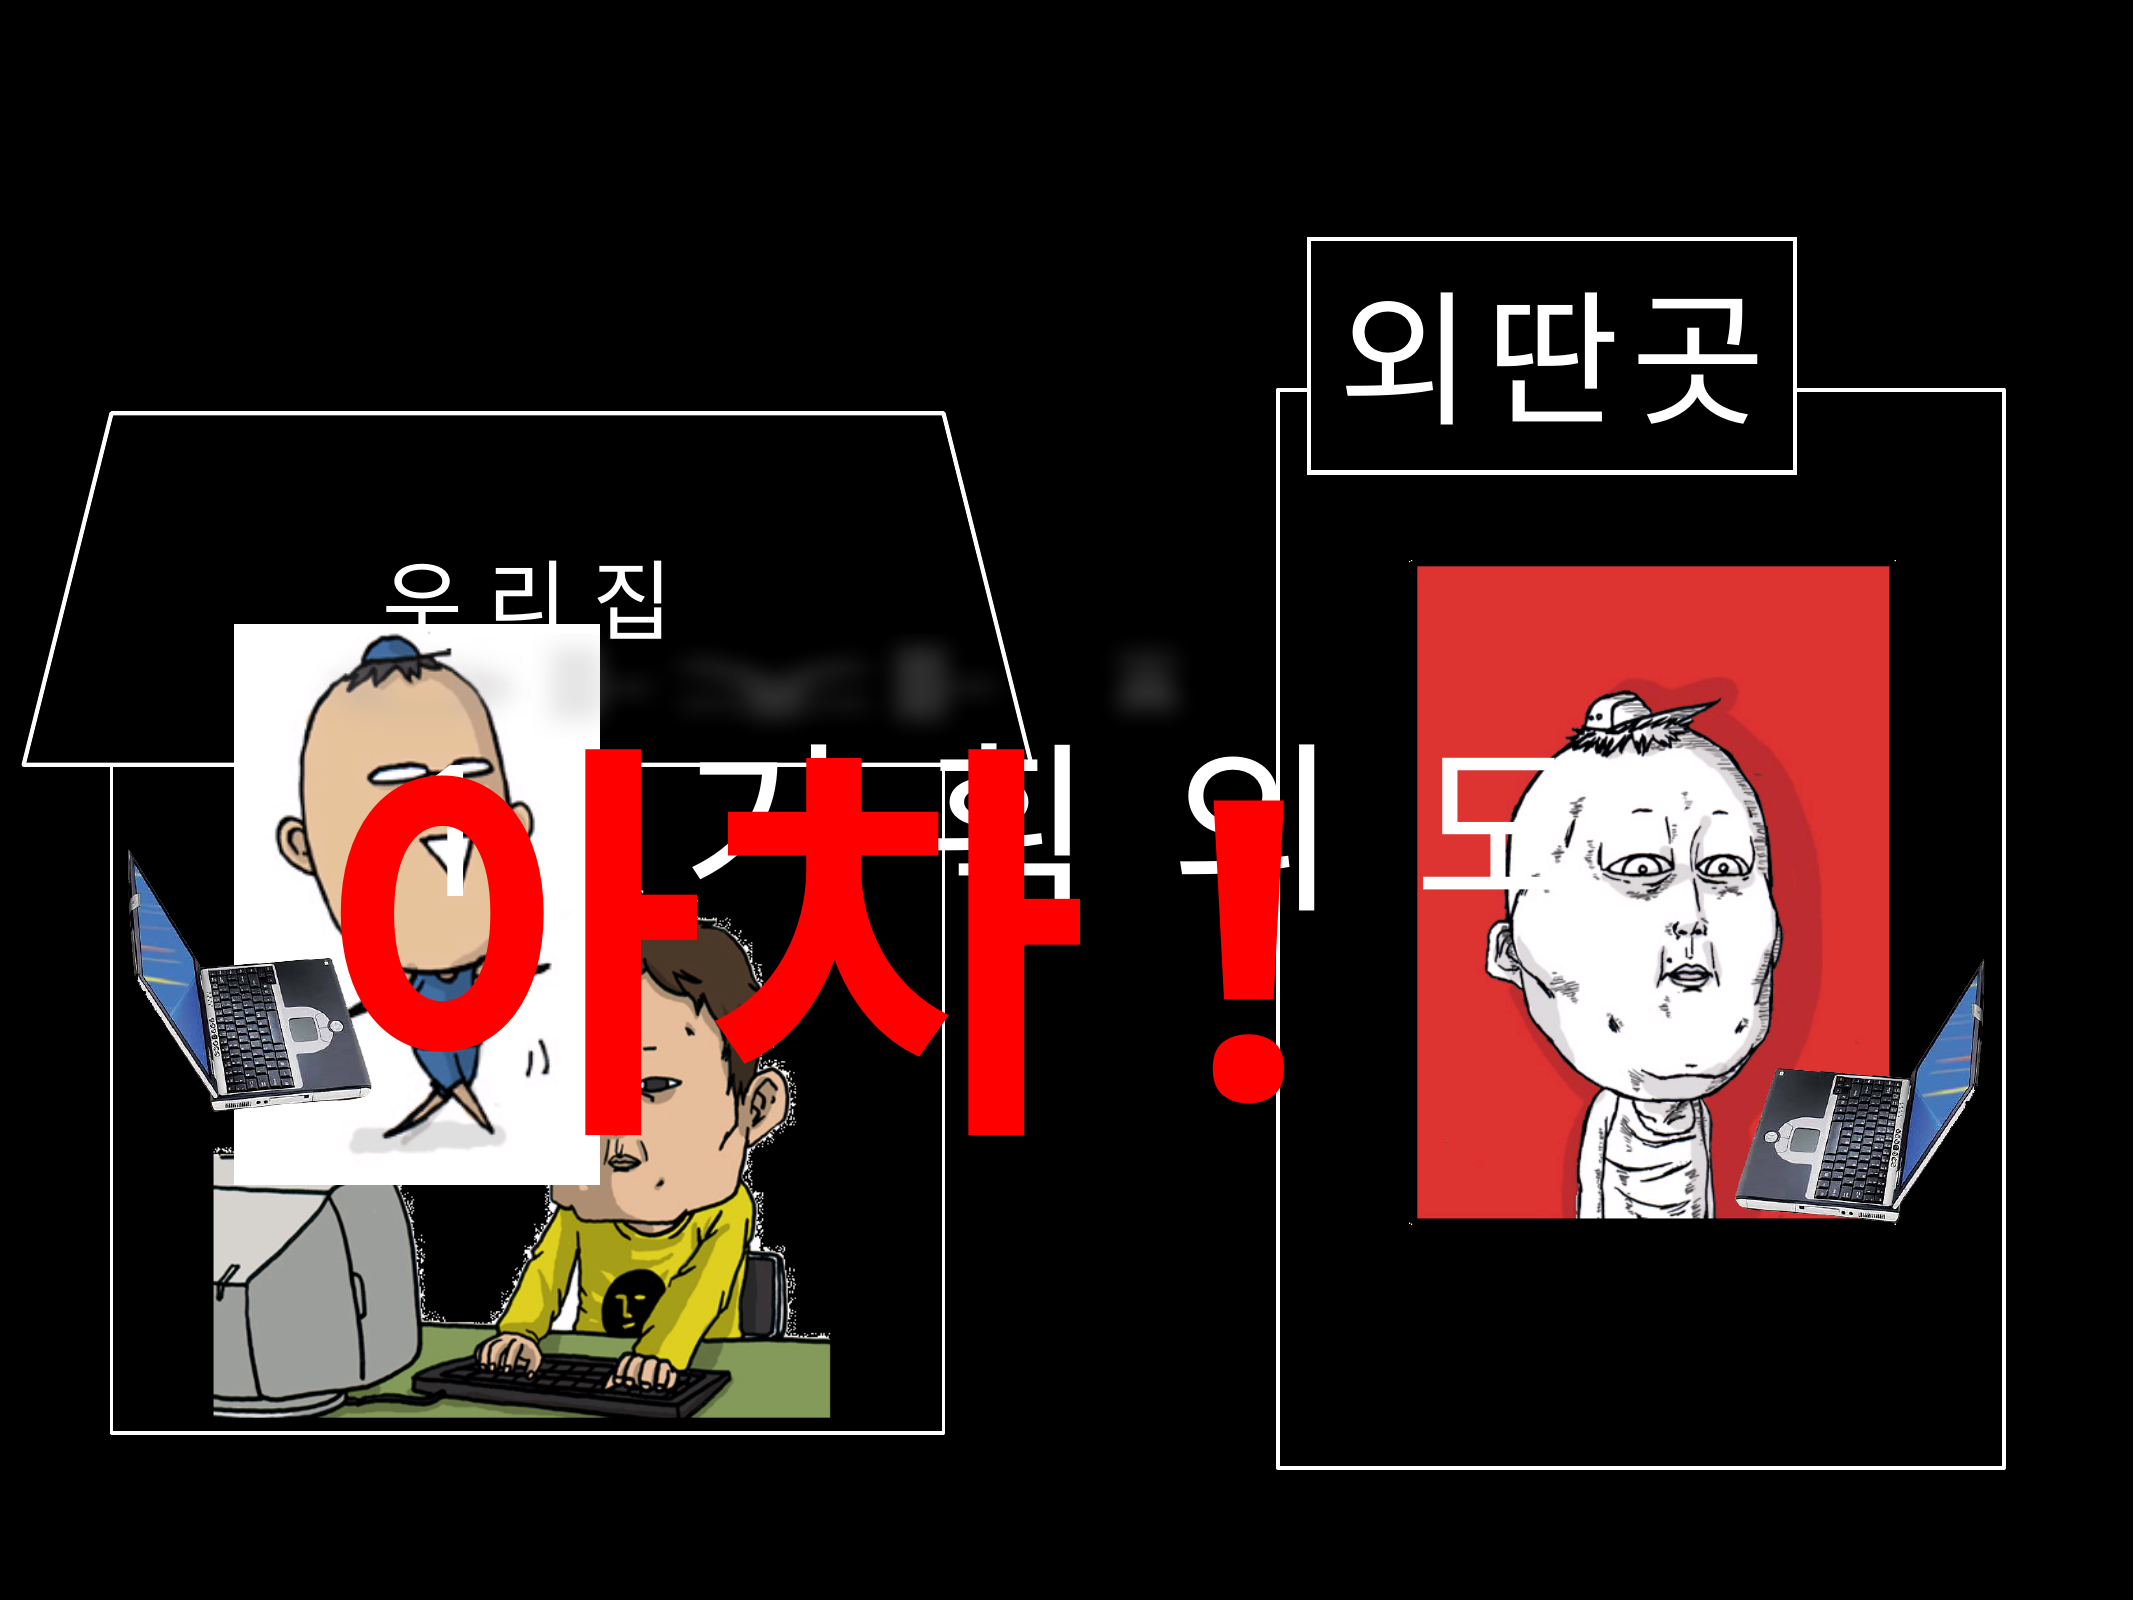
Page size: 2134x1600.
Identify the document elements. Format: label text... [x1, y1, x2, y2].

picture [111, 623, 833, 1422]
picture [1409, 560, 2002, 1247]
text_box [23, 412, 1032, 1433]
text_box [1277, 237, 2005, 1469]
text_box 아차! [1035, 681, 1272, 1183]
